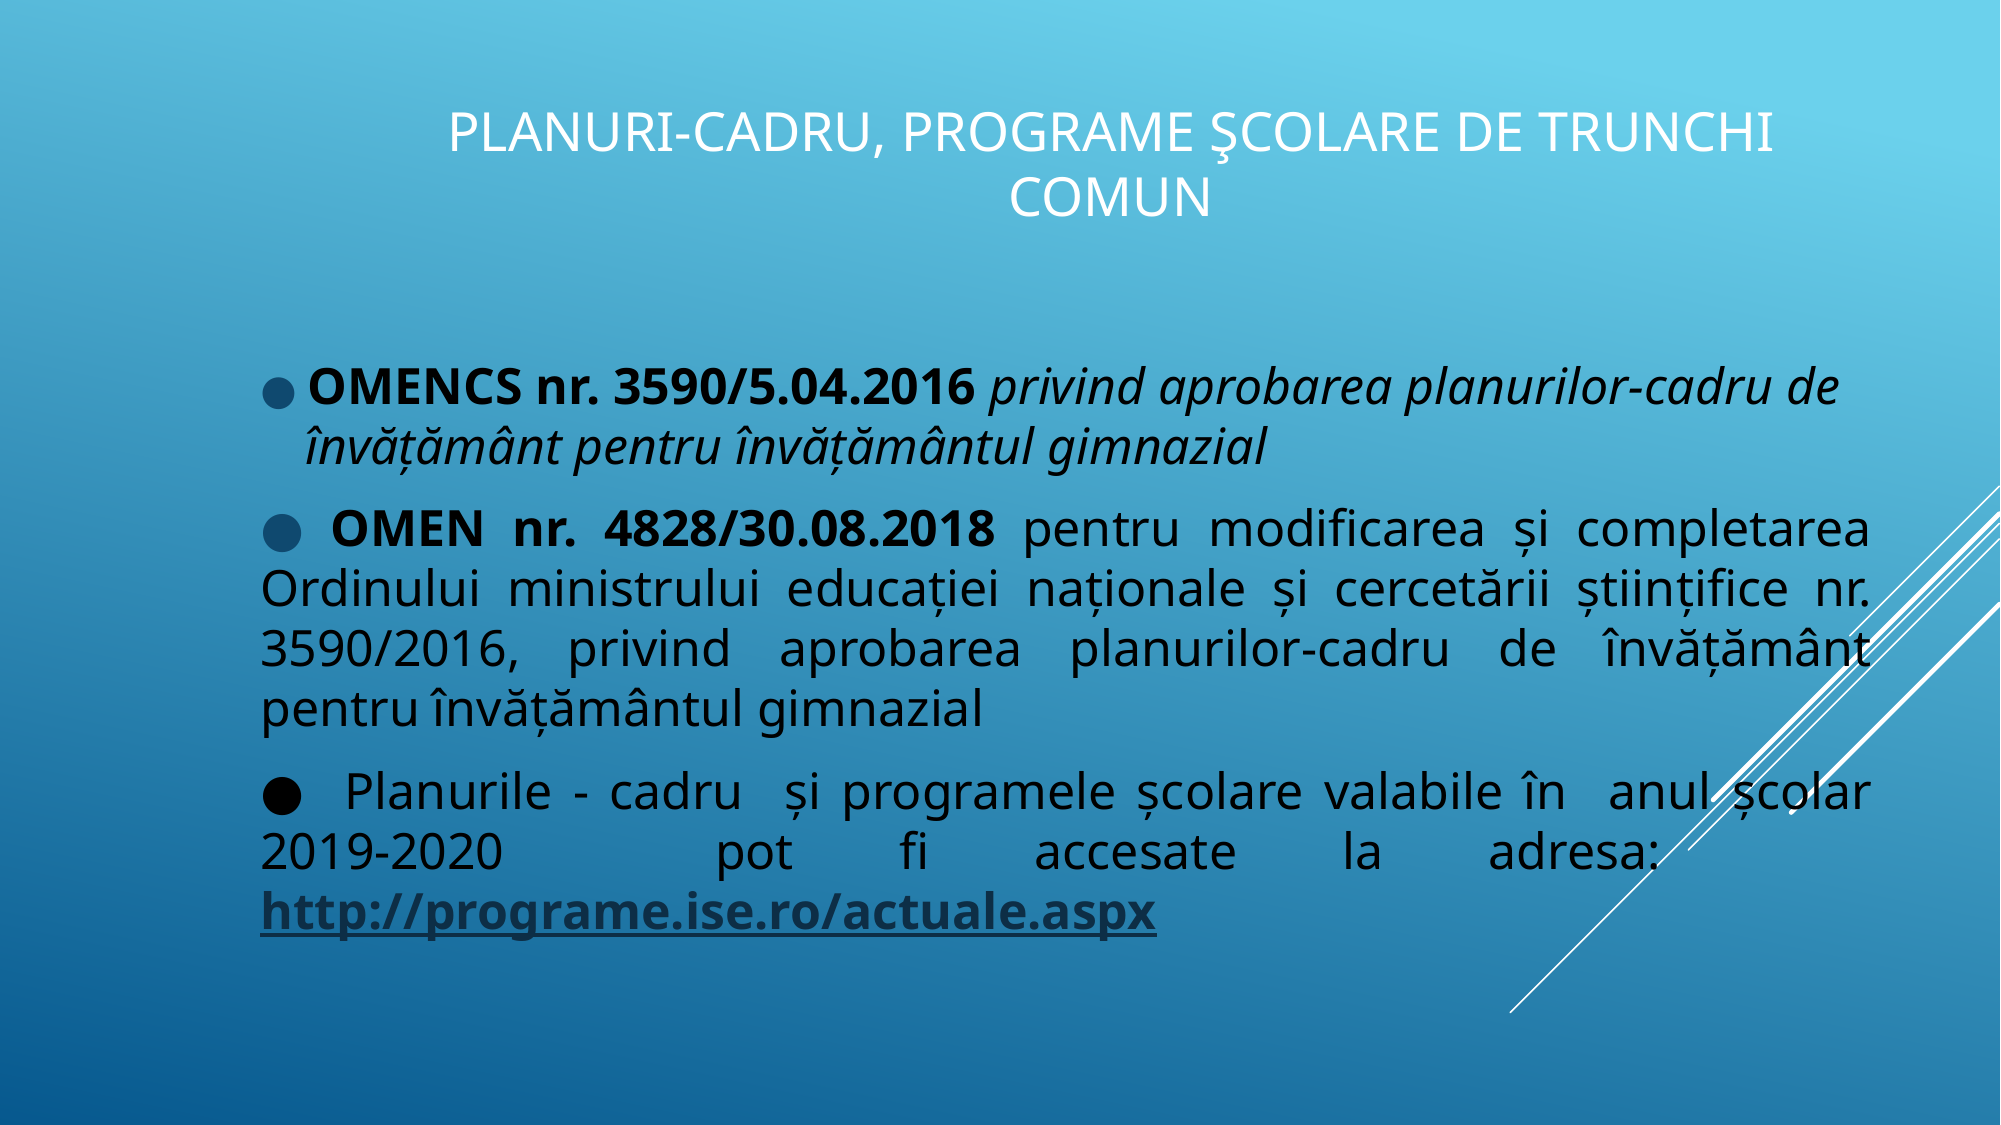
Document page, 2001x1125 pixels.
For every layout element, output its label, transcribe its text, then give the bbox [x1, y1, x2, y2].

title PLANURI-CADRU, PROGRAME ŞCOLARE DE TRUNCHI COMUN [348, 89, 1875, 300]
list ● OMENCS nr. 3590/5.04.2016 privind aprobarea planurilor-cadru de învăţământ pentru învăţământul gimnazial ● OMEN nr. 4828/30.08.2018 pentru modificarea și completarea Ordinului ministrului educaţiei naţionale și cercetării științifice nr. 3590/2016, privind aprobarea planurilor-cadru de învăţământ pentru învăţământul gimnazial ● Planurile - cadru și programele școlare valabile în anul şcolar 2019-2020 pot fi accesate la adresa: http://programe.ise.ro/actuale.aspx [245, 346, 1888, 970]
